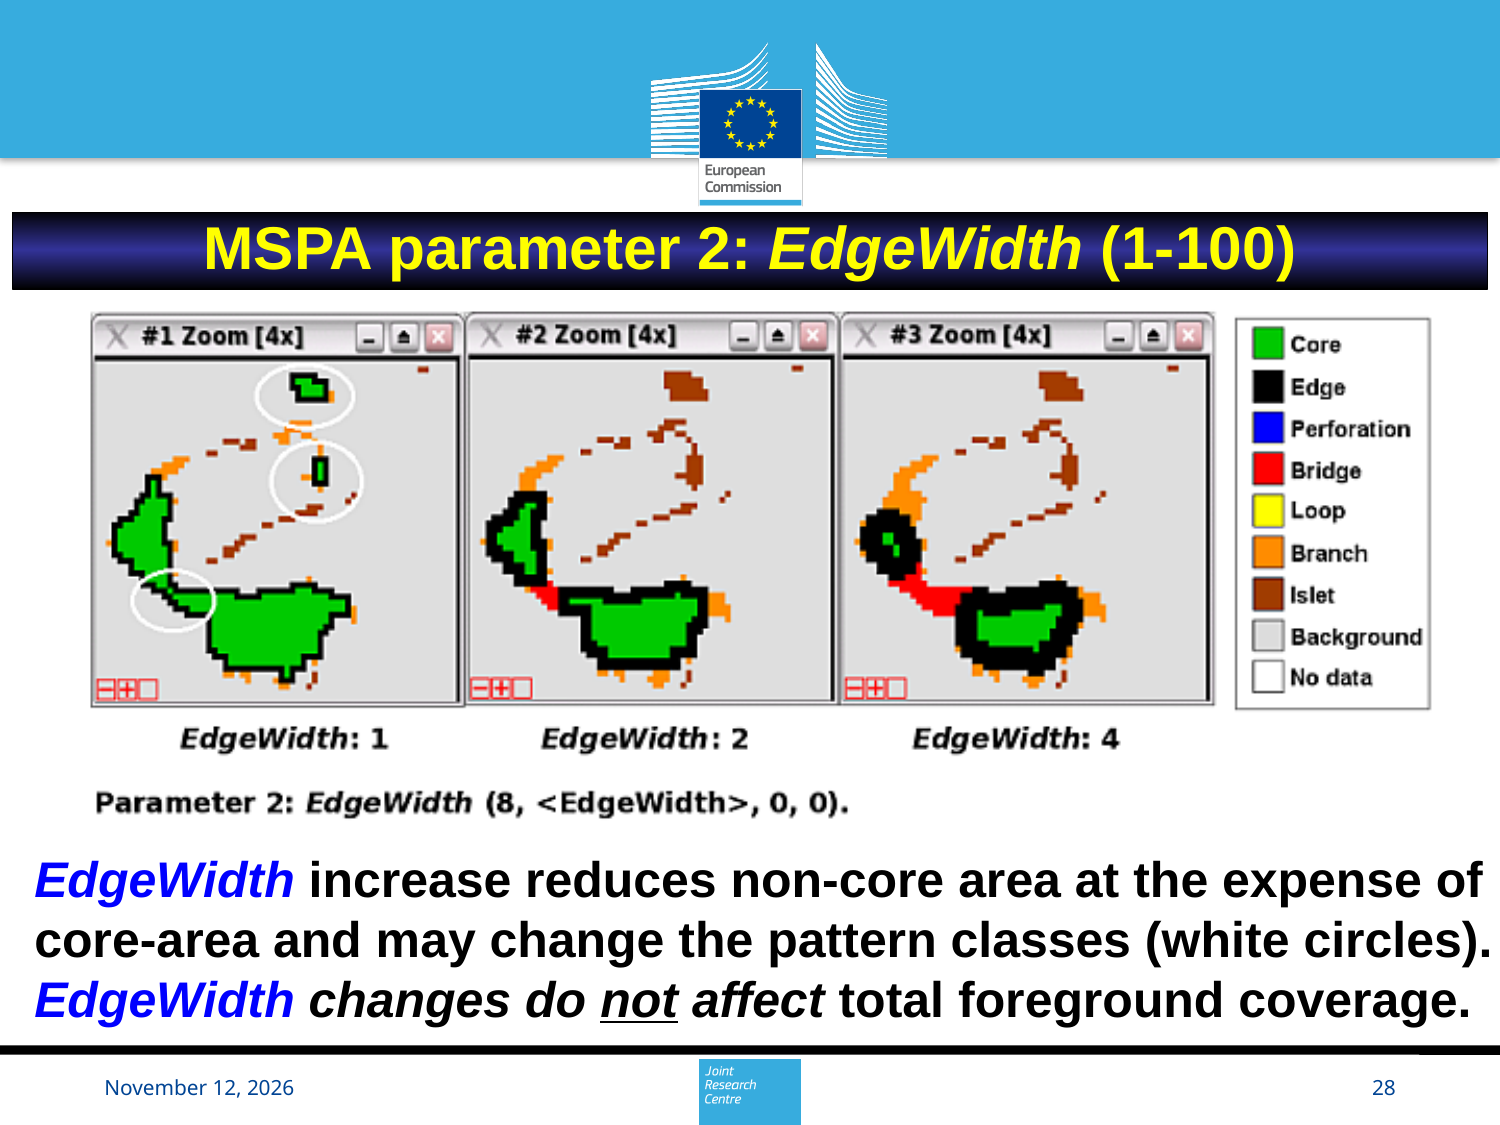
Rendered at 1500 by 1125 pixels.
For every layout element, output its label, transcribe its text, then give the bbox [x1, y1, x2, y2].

text_box MSPA parameter 2: EdgeWidth (1-100) [12, 212, 1488, 289]
text_box EdgeWidth increase reduces non-core area at the expense of core-area and may change the pattern classes (white circles). EdgeWidth changes do not affect total foreground coverage. [19, 840, 1500, 1036]
picture [651, 42, 887, 207]
picture [87, 305, 1442, 826]
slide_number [104, 1074, 455, 1100]
slide_number 28 [1045, 1074, 1396, 1100]
picture [699, 1059, 801, 1125]
